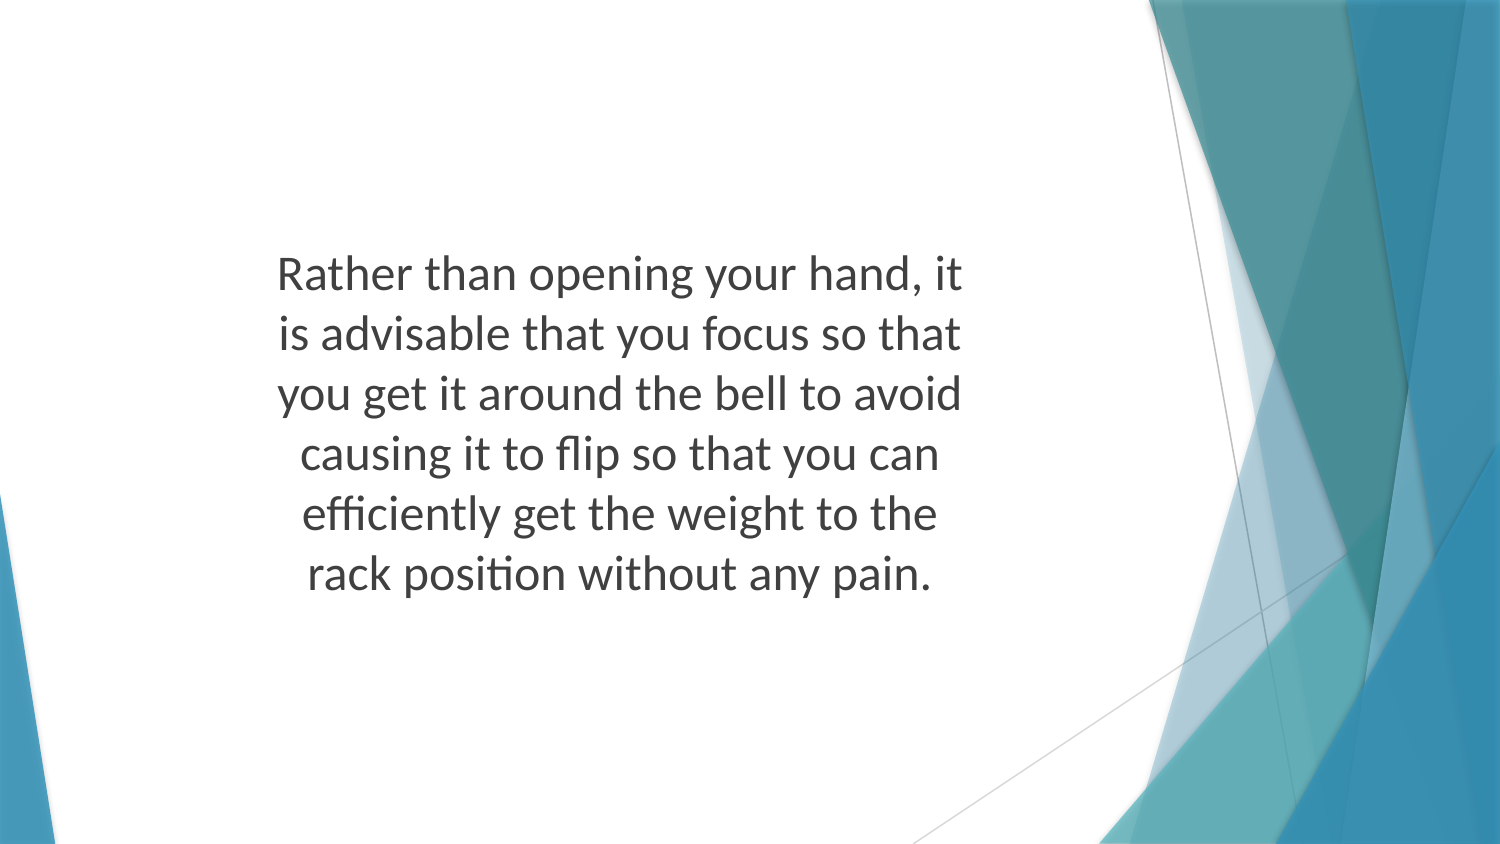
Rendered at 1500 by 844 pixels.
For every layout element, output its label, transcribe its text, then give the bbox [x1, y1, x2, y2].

list Rather than opening your hand, it is advisable that you focus so that you get it around the bell to avoid causing it to flip so that you can efficiently get the weight to the rack position without any pain. [253, 232, 987, 670]
